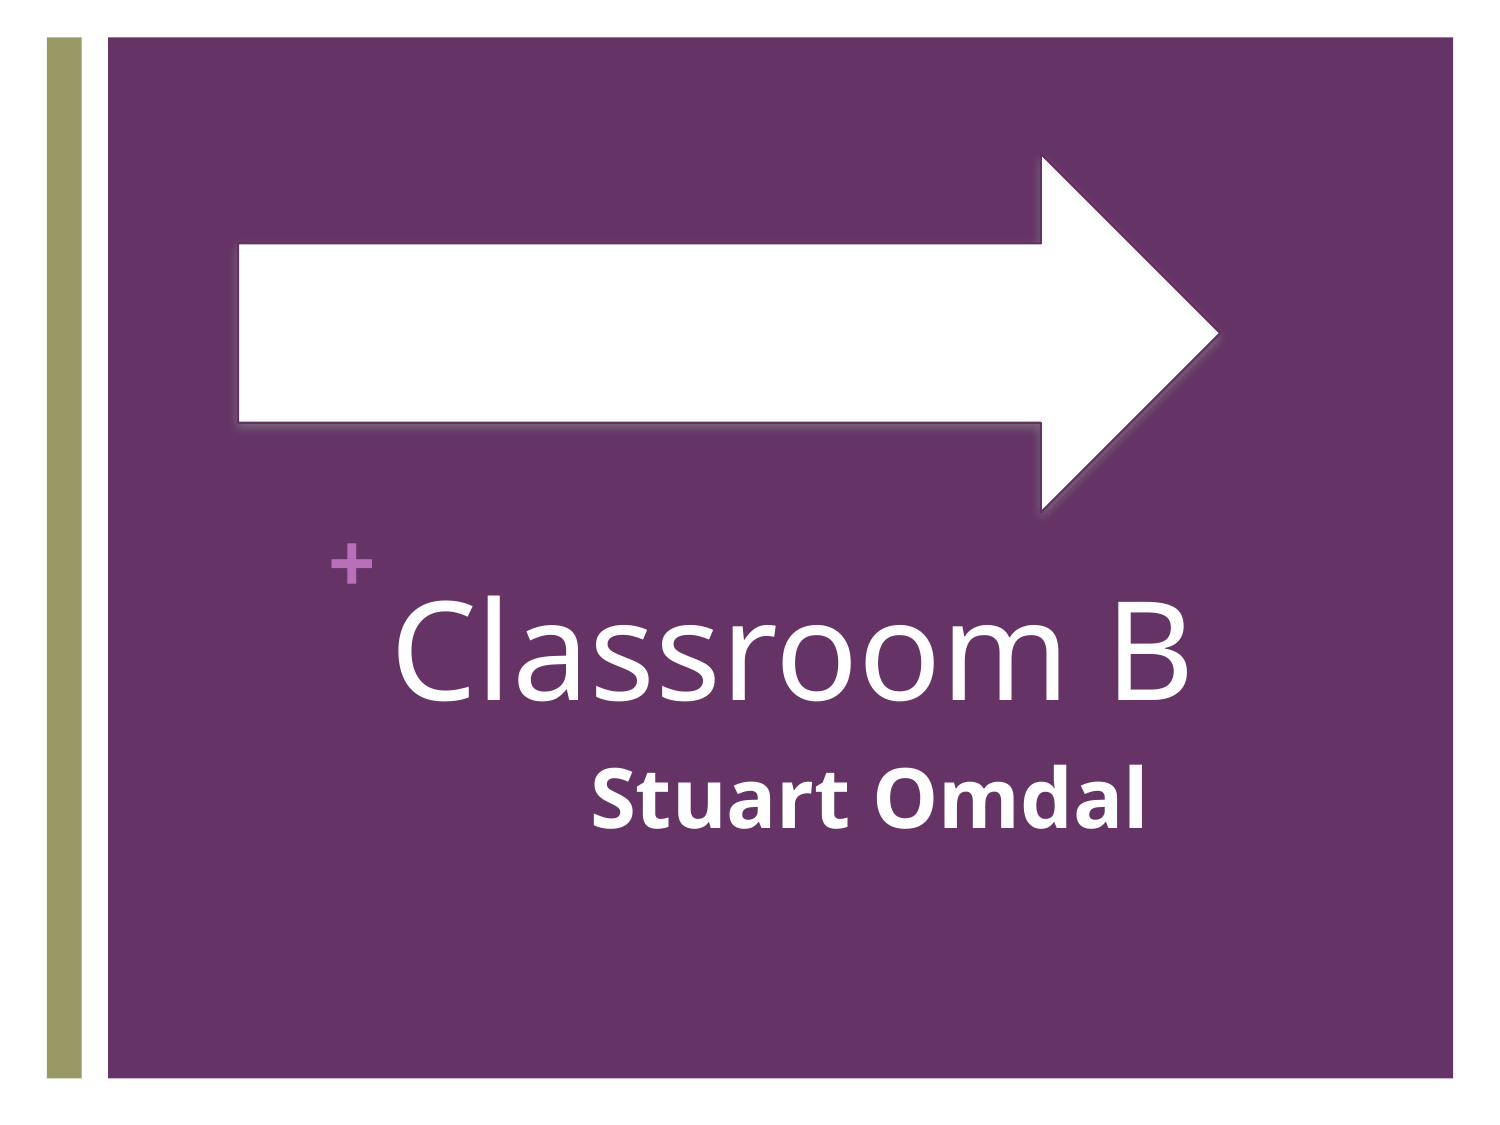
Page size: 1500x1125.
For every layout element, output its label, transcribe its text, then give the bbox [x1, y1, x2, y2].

list Stuart Omdal [575, 737, 1500, 984]
title Classroom B [375, 512, 1439, 736]
text_box [237, 152, 1221, 514]
